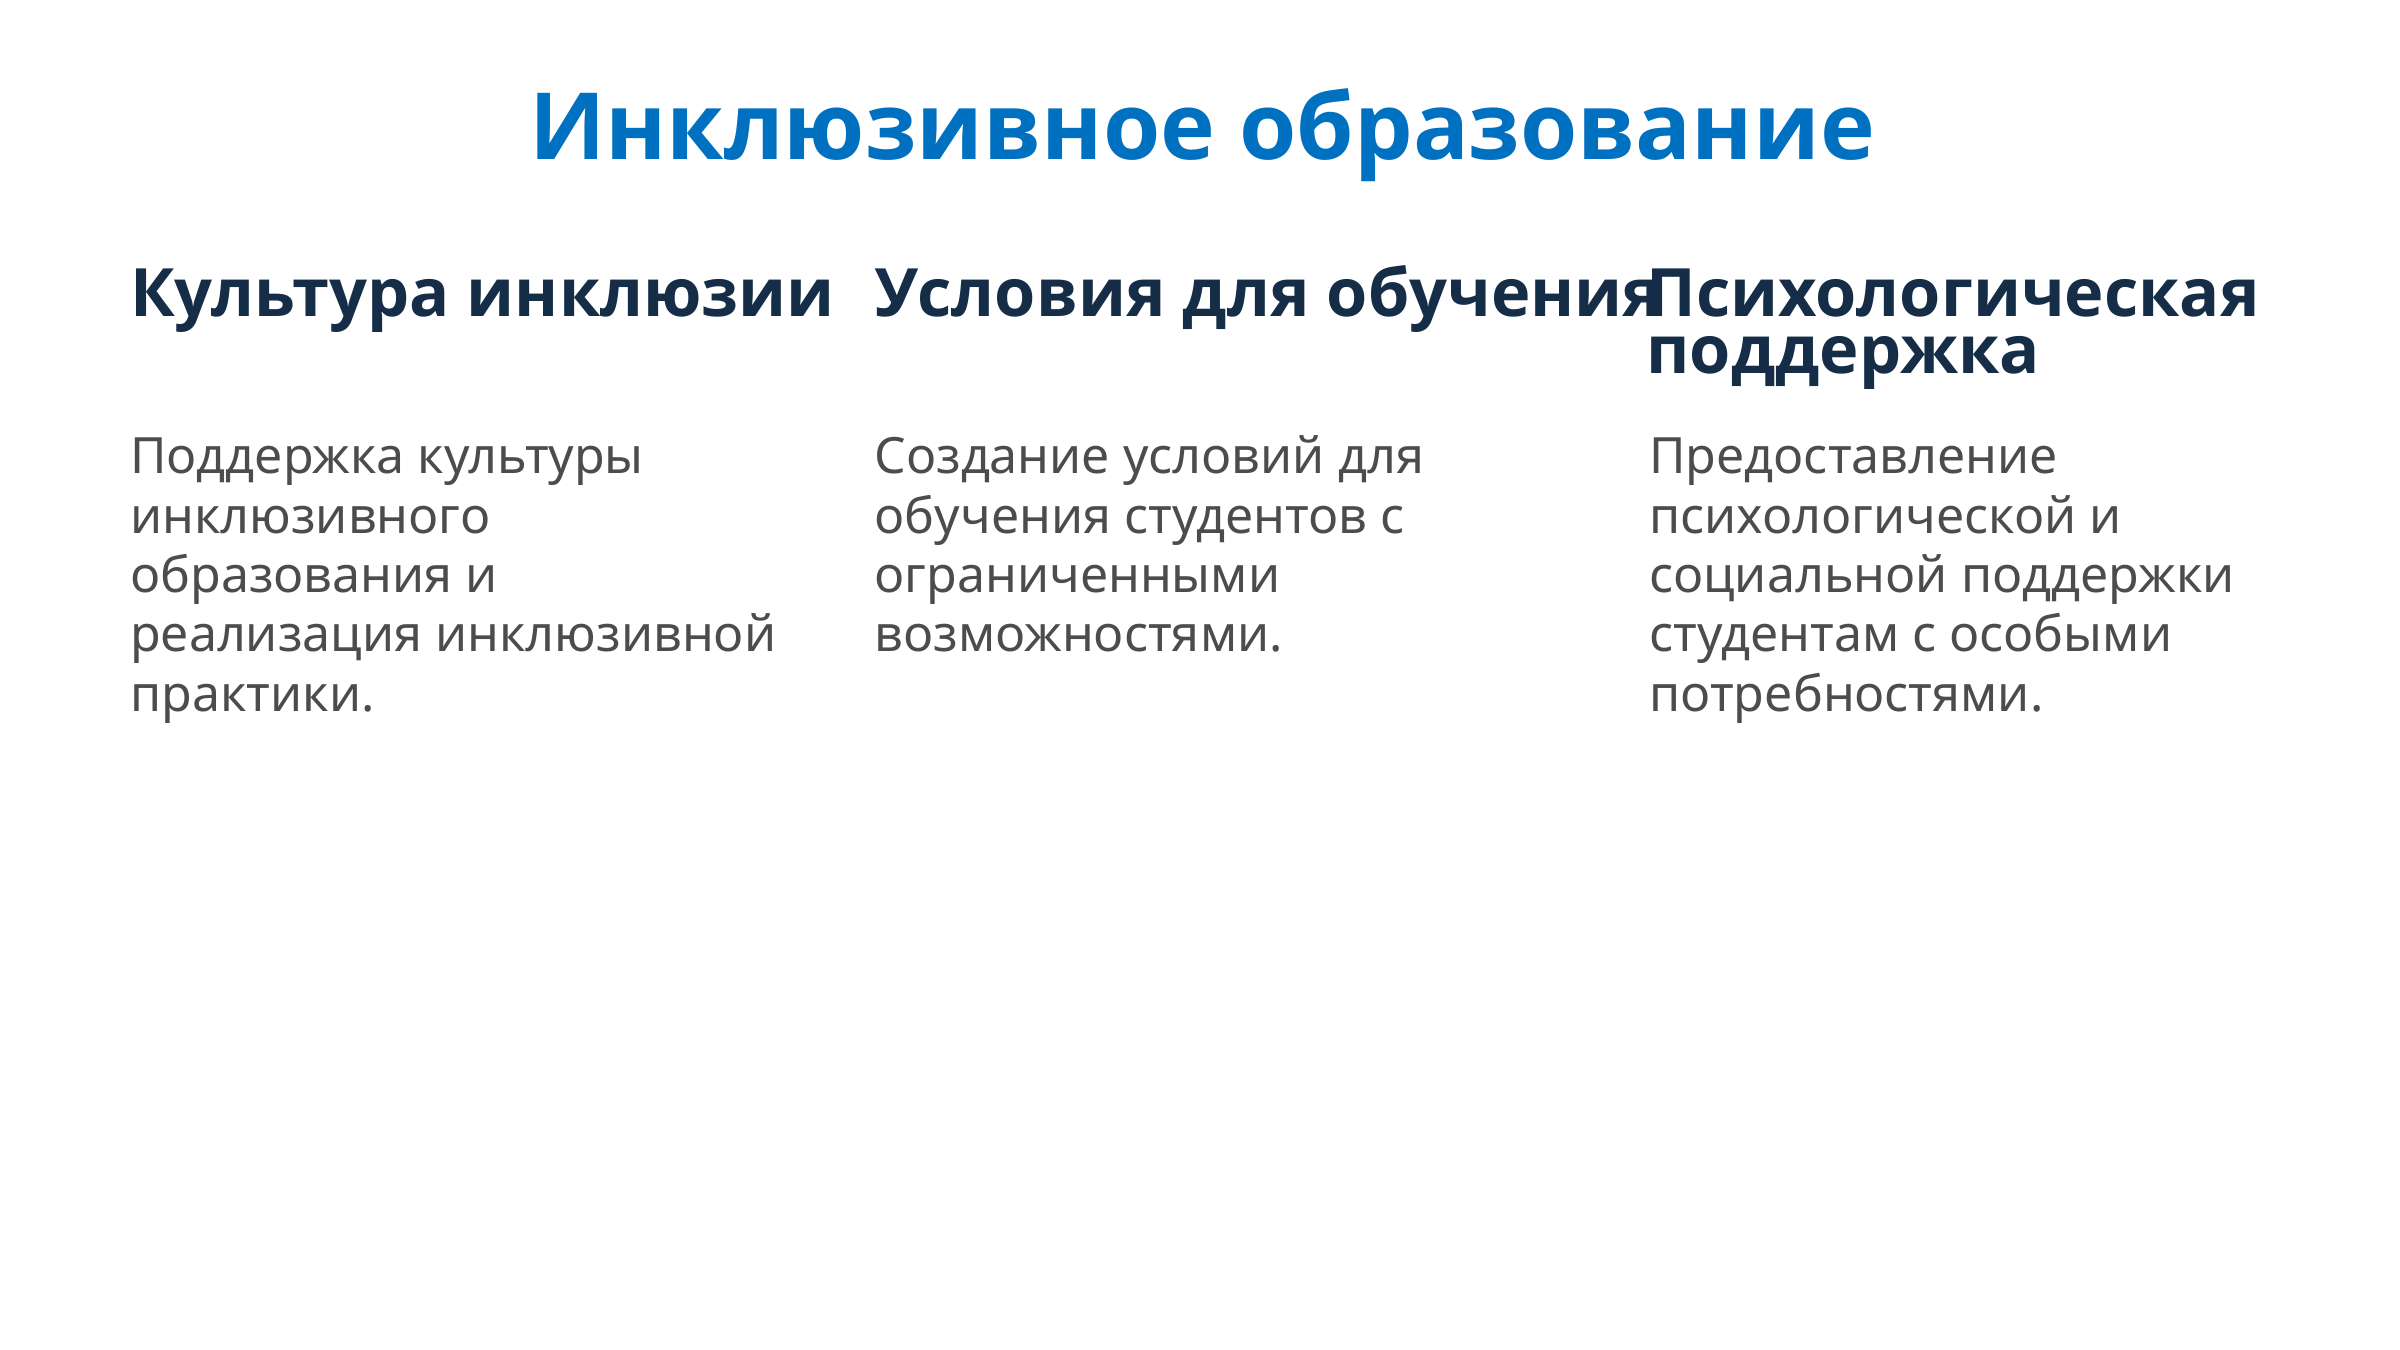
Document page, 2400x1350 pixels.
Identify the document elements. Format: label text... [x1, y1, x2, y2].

text_box Культура инклюзии [130, 272, 596, 331]
text_box Инклюзивное образование [529, 62, 1776, 180]
text_box Создание условий для обучения студентов с ограниченными возможностями. [874, 424, 1590, 696]
text_box Условия для обучения [874, 272, 1377, 331]
text_box Поддержка культуры инклюзивного образования и реализация инклюзивной практики. [130, 424, 783, 787]
text_box Предоставление психологической и социальной поддержки студентам с особыми потребностями. [1649, 424, 2302, 787]
text_box Психологическая поддержка [1646, 272, 2299, 331]
